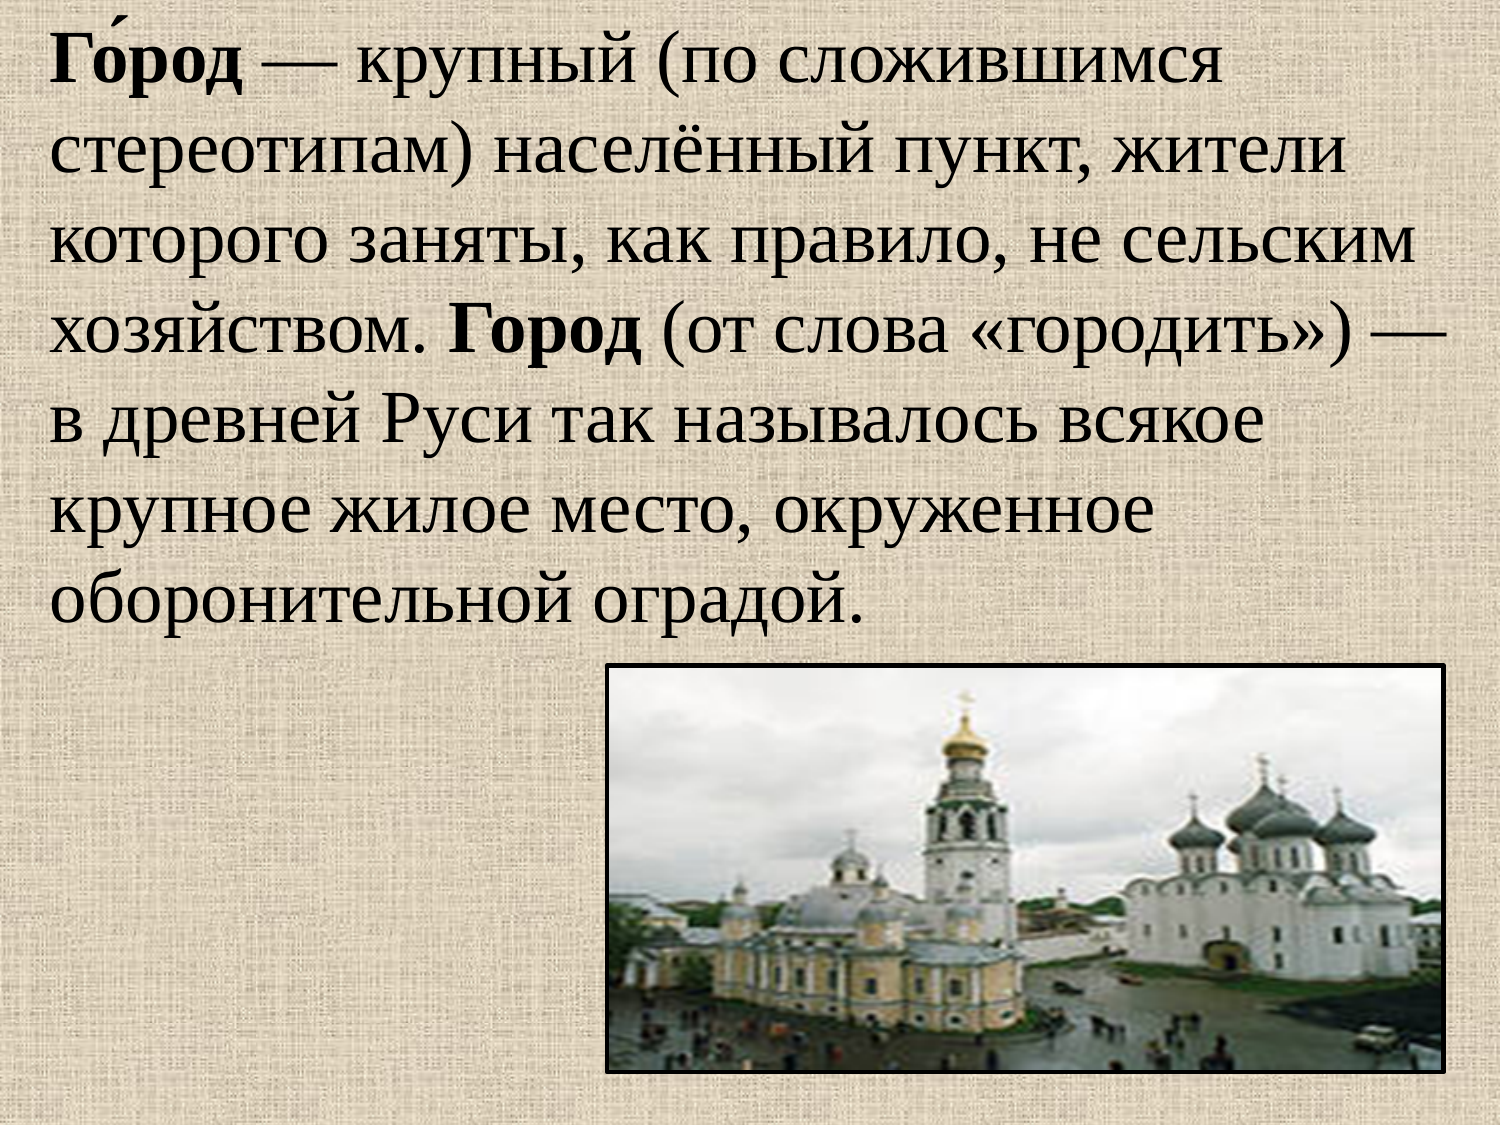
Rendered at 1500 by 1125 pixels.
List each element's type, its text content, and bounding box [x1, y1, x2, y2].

picture [0, 0, 1500, 1125]
text_box Го́род — крупный (по сложившимся стереотипам) населённый пункт, жители которого заняты, как правило, не сельским хозяйством. Город (от слова «городить») — в древней Руси так называлось всякое крупное жилое место, окруженное оборонительной оградой. [35, 0, 1477, 645]
